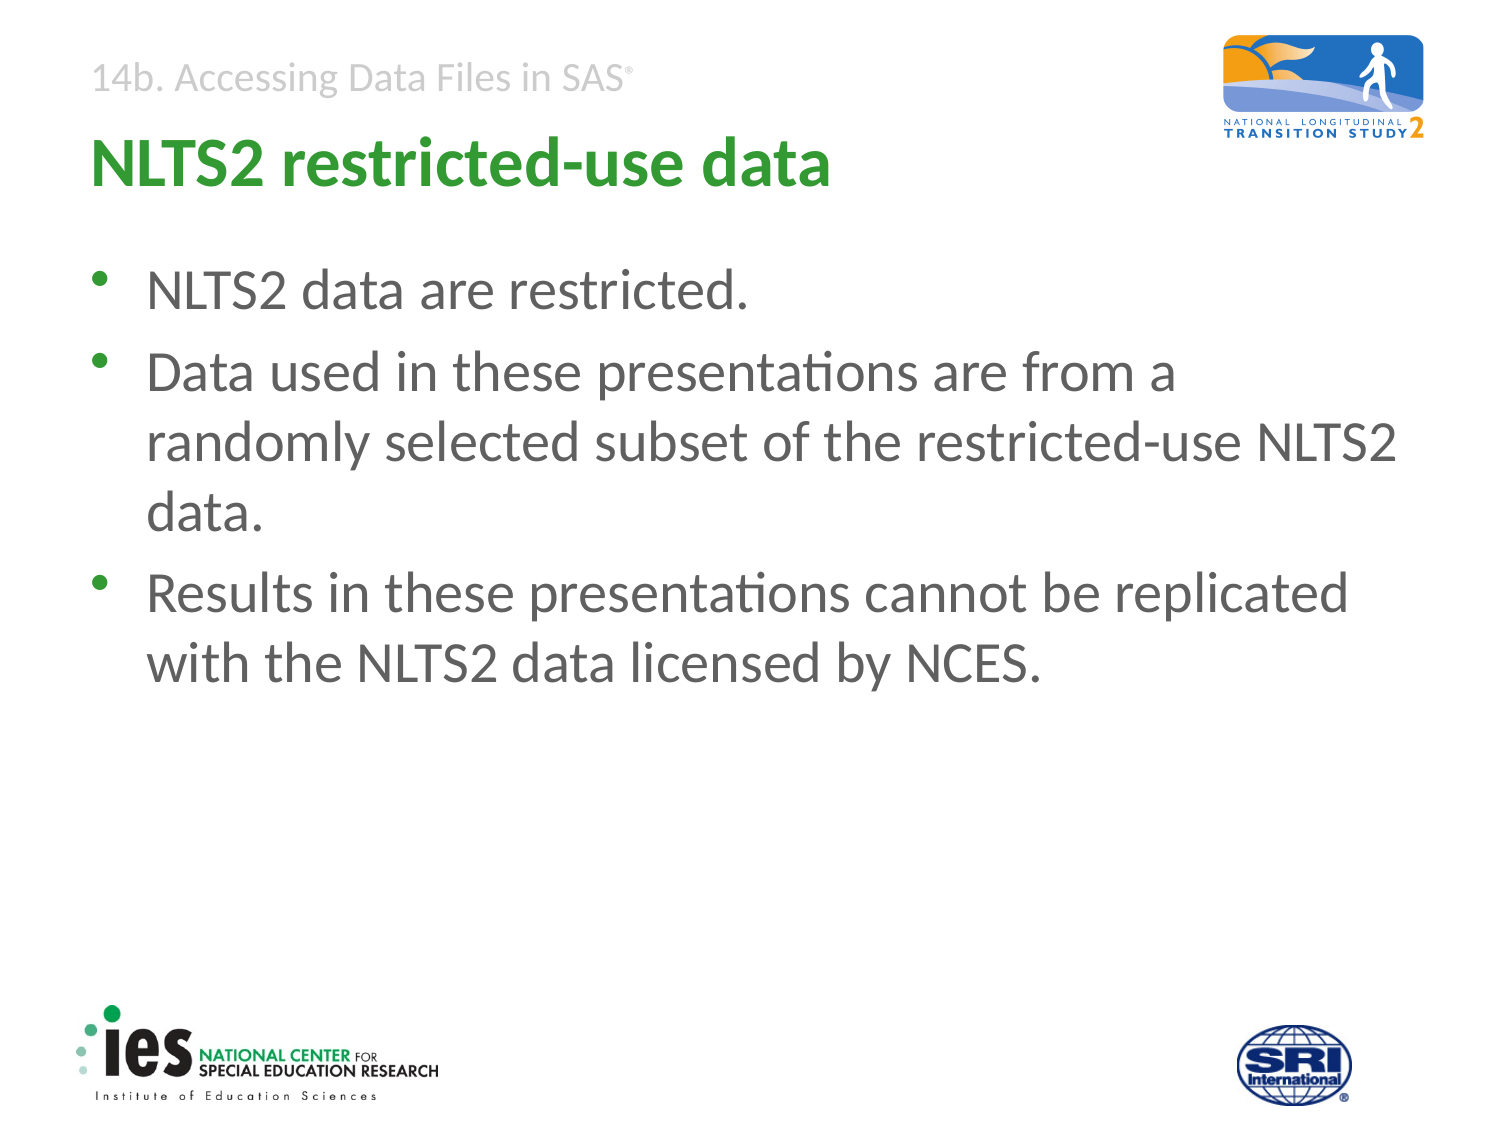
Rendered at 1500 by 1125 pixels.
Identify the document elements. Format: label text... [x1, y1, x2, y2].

picture [1237, 1025, 1352, 1106]
picture [76, 1005, 438, 1100]
title NLTS2 restricted-use data [74, 90, 1426, 226]
list NLTS2 data are restricted. Data used in these presentations are from a randomly selected subset of the restricted-use NLTS2 data. Results in these presentations cannot be replicated with the NLTS2 data licensed by NCES. [74, 243, 1426, 987]
